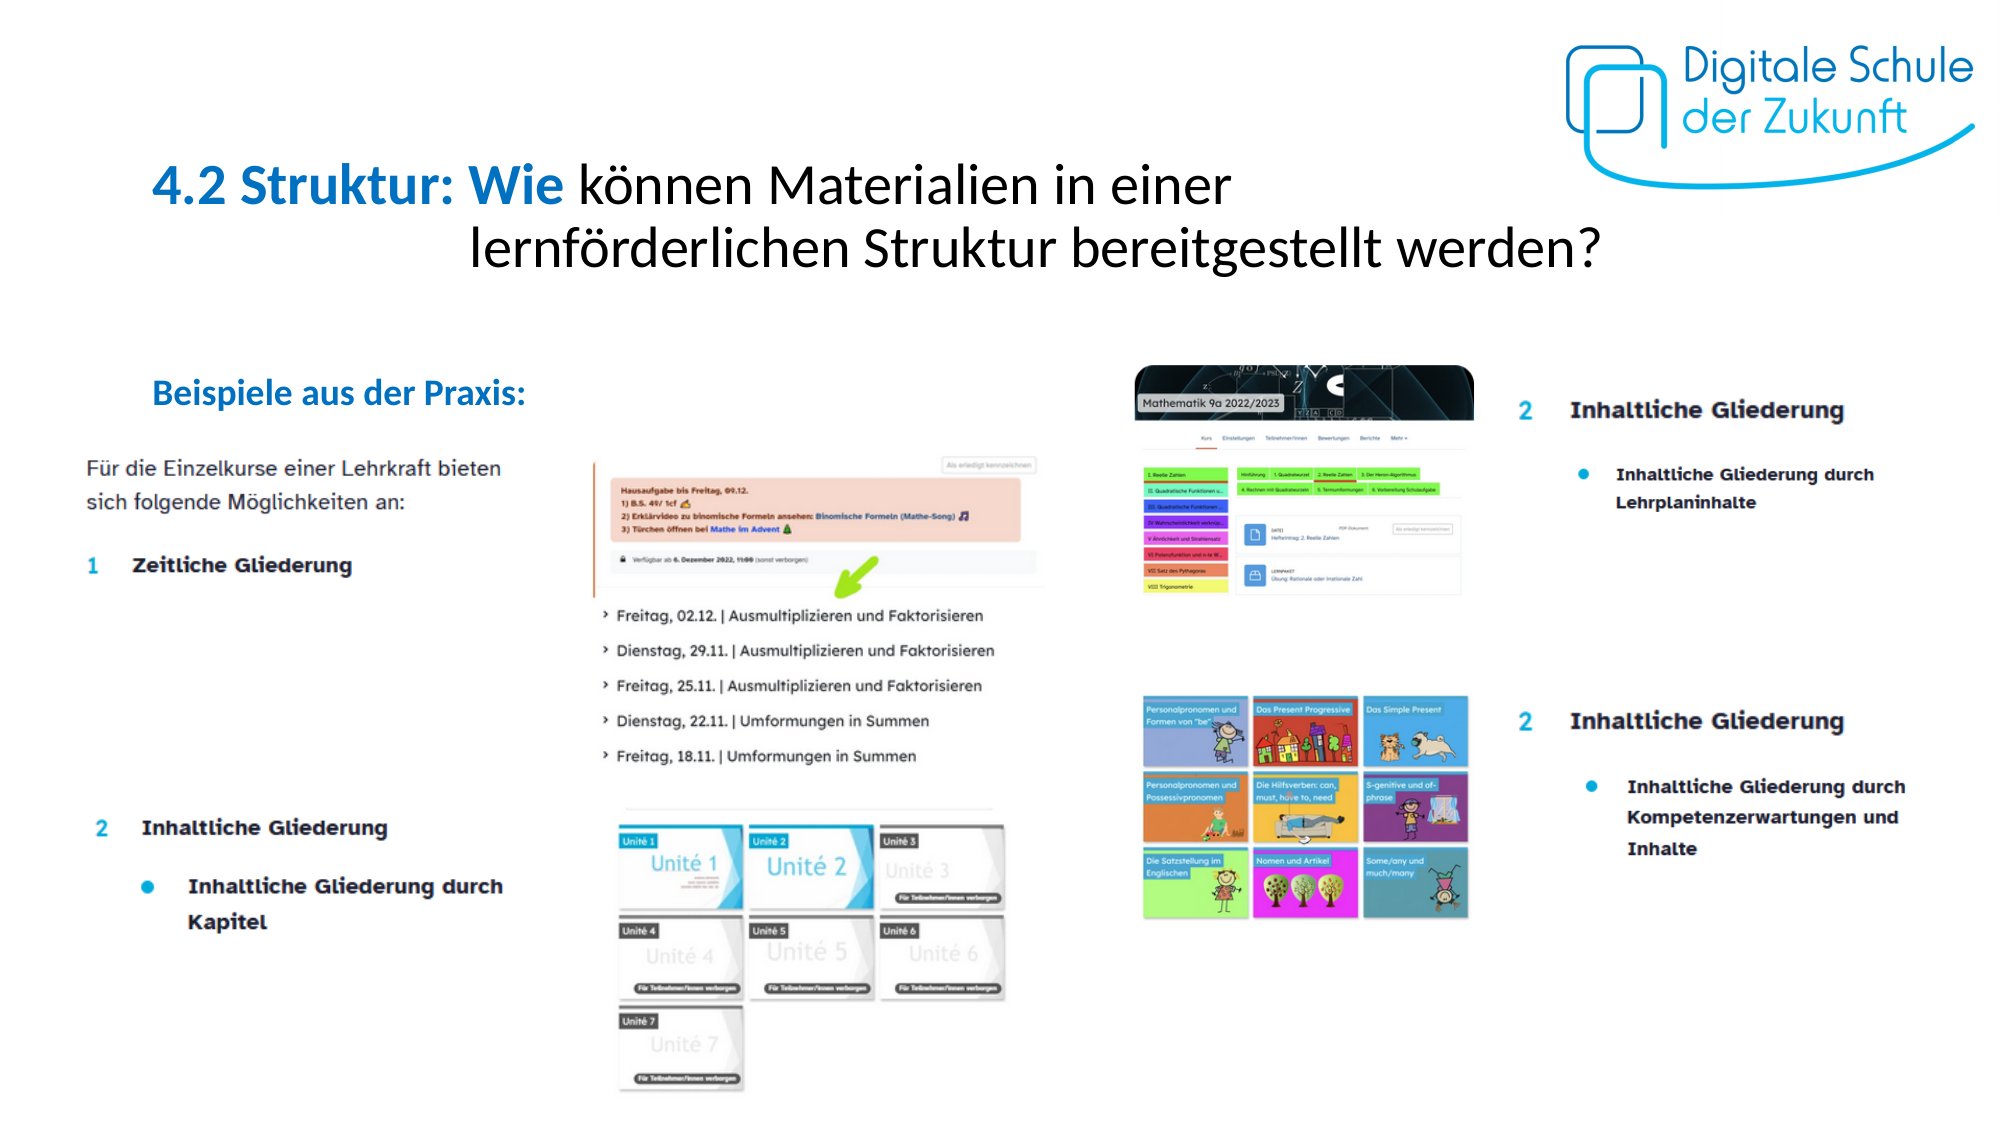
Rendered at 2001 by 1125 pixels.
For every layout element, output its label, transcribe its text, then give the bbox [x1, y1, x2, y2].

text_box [1120, 668, 1959, 936]
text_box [76, 798, 1043, 1125]
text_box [1116, 361, 1916, 636]
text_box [63, 434, 1071, 829]
title 4.2 Struktur: Wie können Materialien in einer lernförderlichen Struktur bereitgestellt werden? [137, 108, 1863, 299]
picture [1534, 0, 2000, 218]
list Beispiele aus der Praxis: [137, 299, 1923, 1066]
